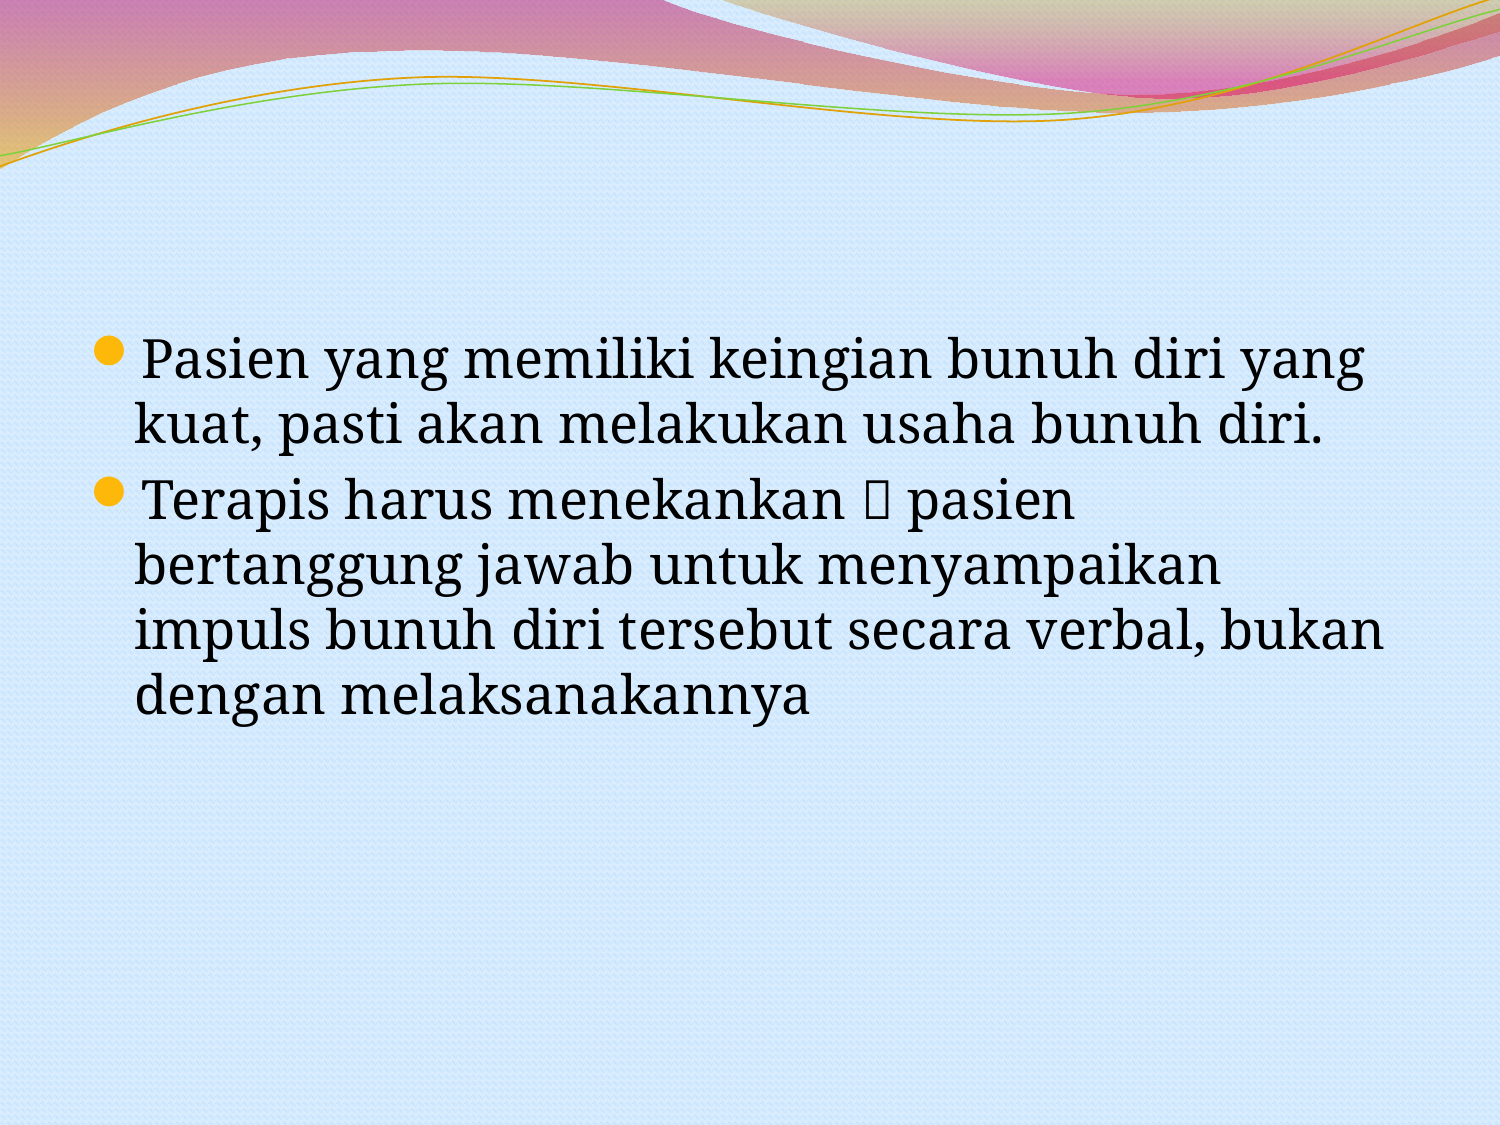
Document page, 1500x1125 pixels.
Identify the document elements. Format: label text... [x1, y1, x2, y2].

list Pasien yang memiliki keingian bunuh diri yang kuat, pasti akan melakukan usaha bunuh diri. Terapis harus menekankan  pasien bertanggung jawab untuk menyampaikan impuls bunuh diri tersebut secara verbal, bukan dengan melaksanakannya [75, 317, 1425, 1038]
